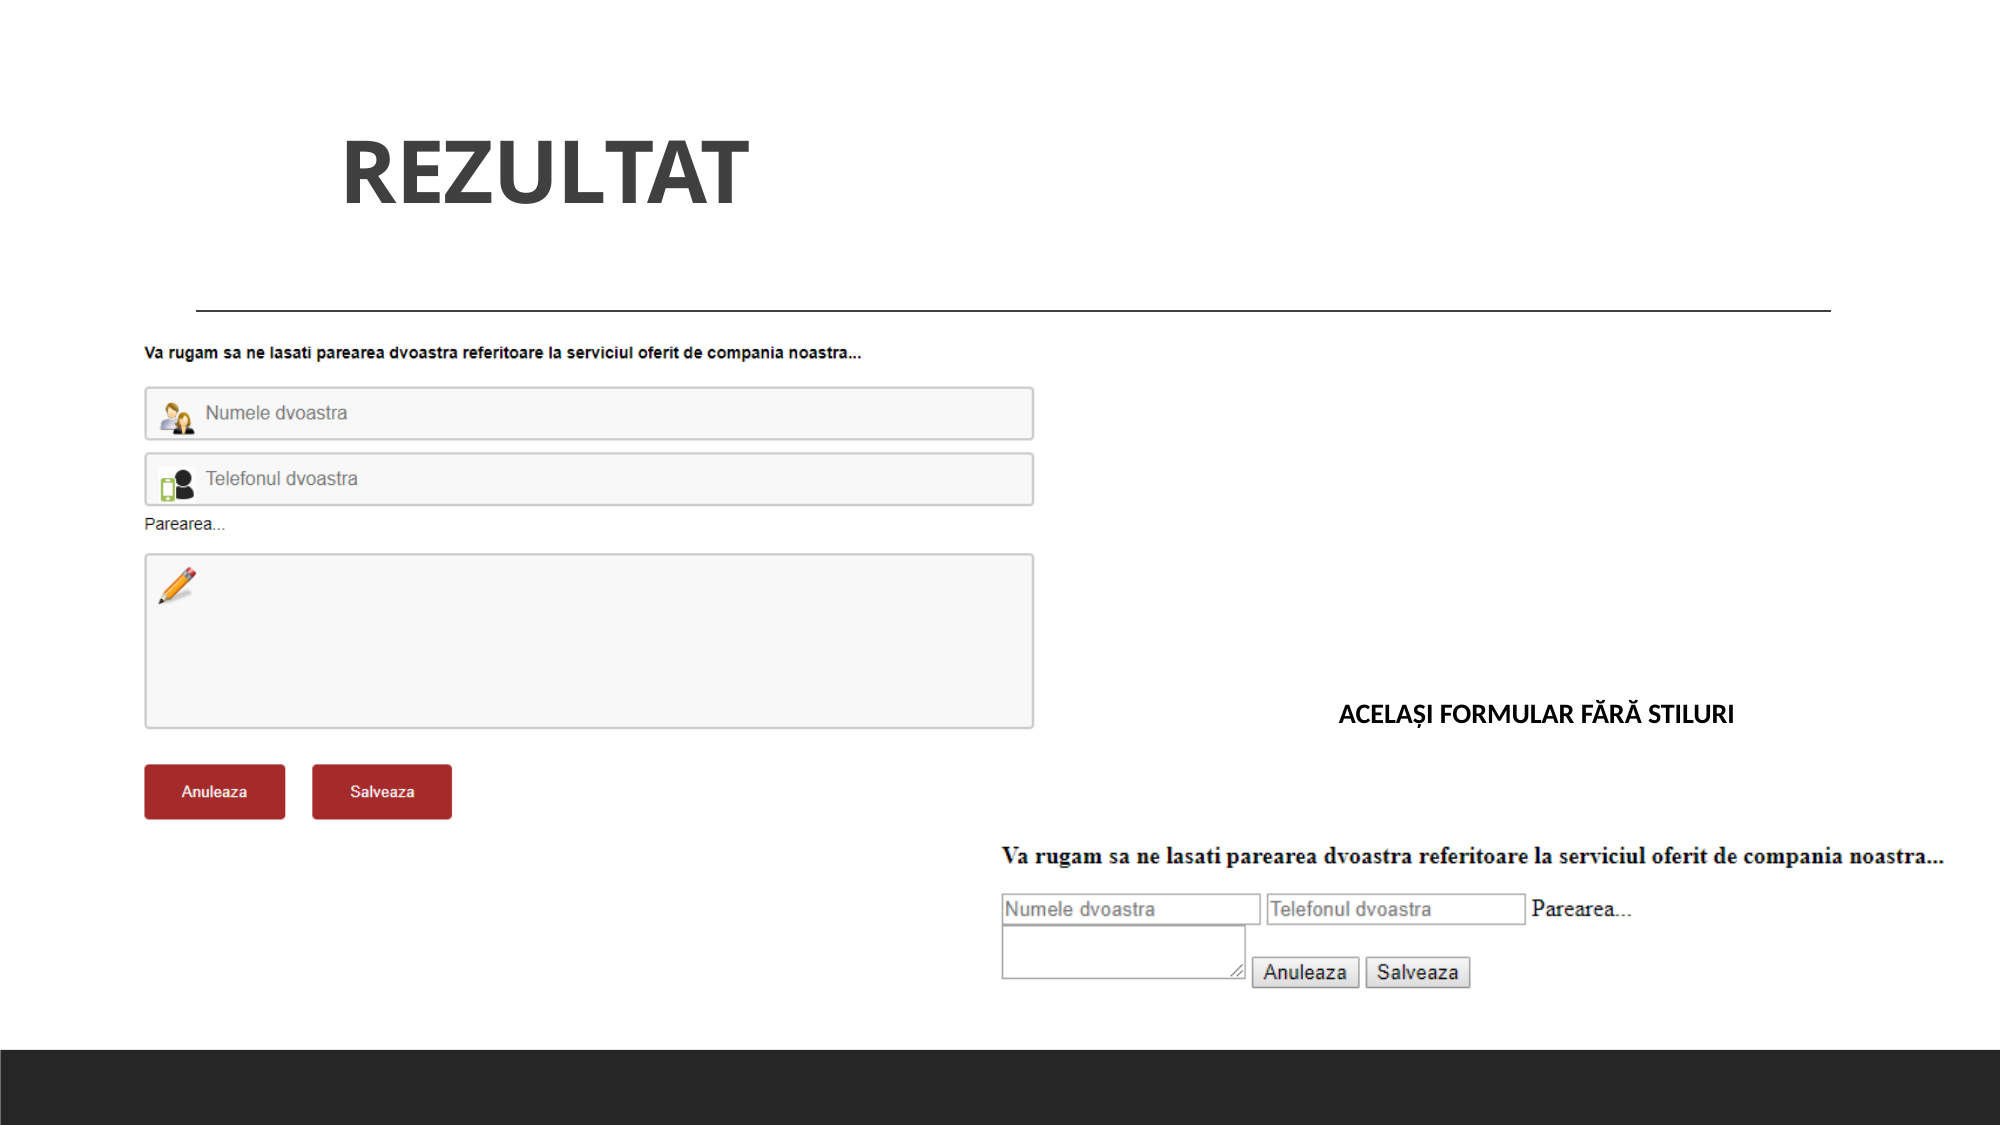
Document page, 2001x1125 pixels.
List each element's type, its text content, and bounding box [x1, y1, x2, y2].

picture [141, 334, 1969, 1000]
title REZULTAT [324, 120, 1619, 230]
text_box ACELAȘI FORMULAR FĂRĂ STILURI [1324, 688, 1751, 737]
